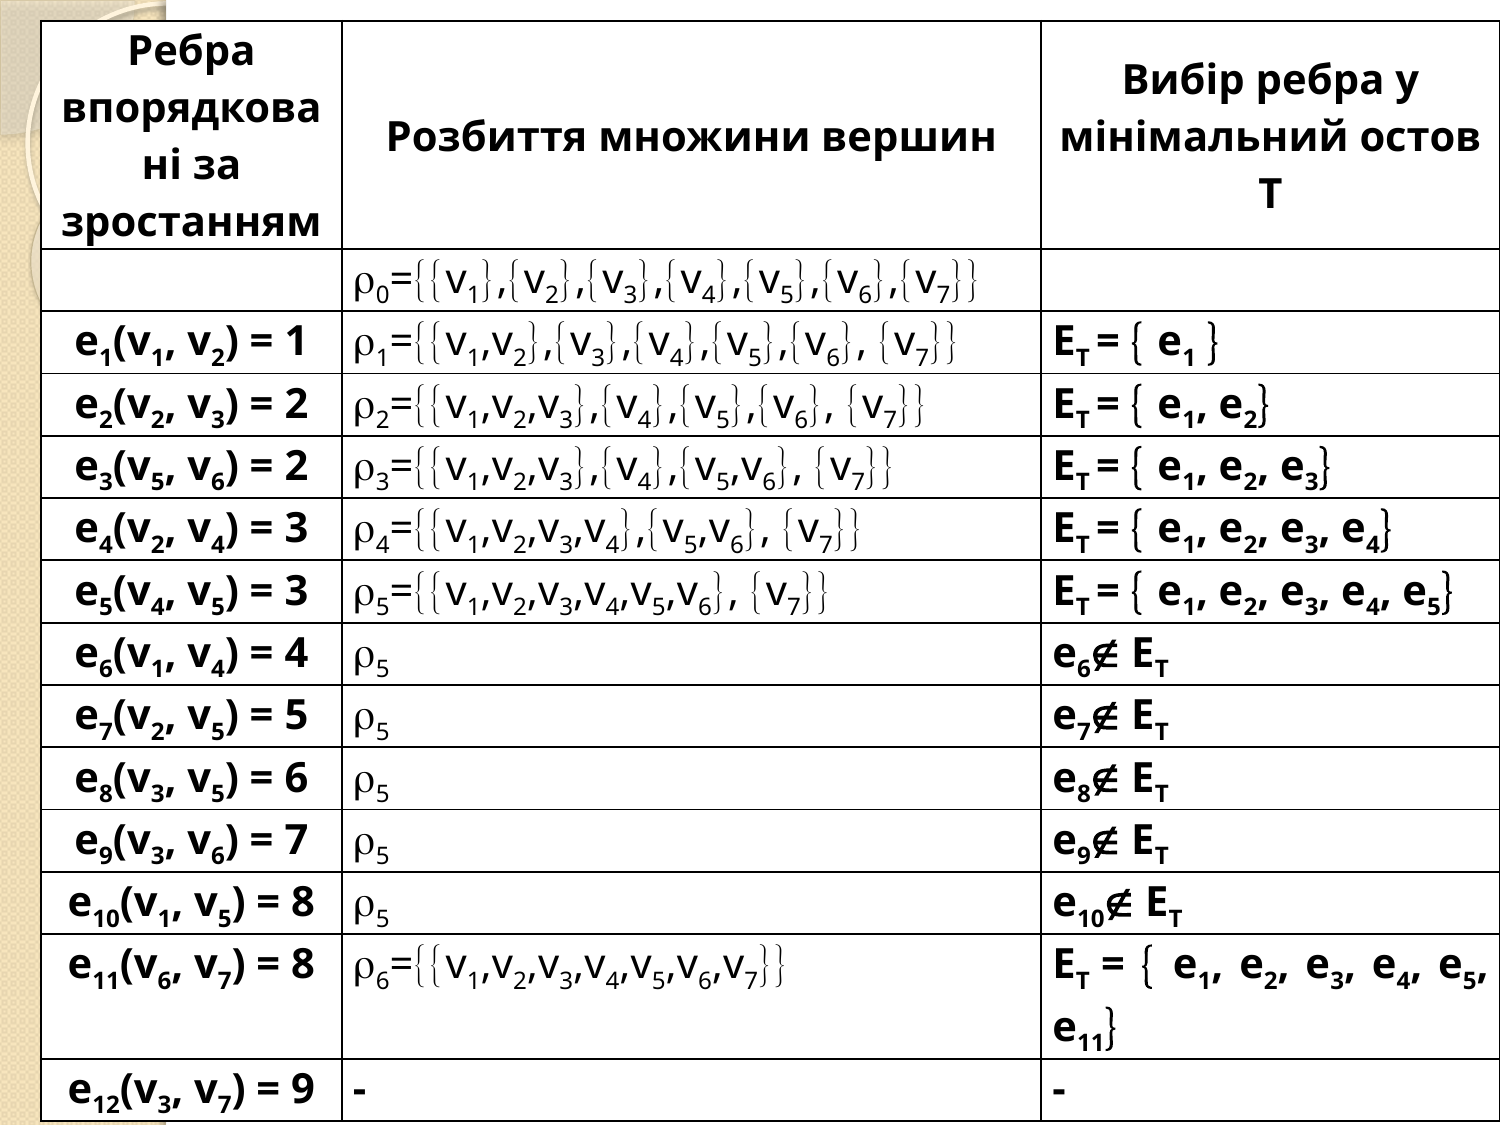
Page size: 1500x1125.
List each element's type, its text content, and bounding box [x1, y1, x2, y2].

table_cell е5(v4, v5) = 3 [42, 561, 341, 622]
table_cell ЕТ =  e1, е2, е3, е4, е5, е11 [1042, 935, 1499, 1058]
table_cell е7 ЕТ [1042, 686, 1499, 746]
table_cell е2(v2, v3) = 2 [42, 374, 341, 435]
table_cell 2=v1,v2,v3,v4,v5,v6, v7 [343, 374, 1040, 435]
table_cell е10(v1, v5) = 8 [42, 873, 341, 933]
table_cell е9 ЕТ [1042, 810, 1499, 871]
table_cell 5=v1,v2,v3,v4,v5,v6, v7 [343, 561, 1040, 622]
table_cell 6=v1,v2,v3,v4,v5,v6,v7 [343, 935, 1040, 1058]
table_cell е7(v2, v5) = 5 [42, 686, 341, 746]
table_cell 5 [343, 624, 1040, 684]
table_header Ребра впорядковані за зростанням [42, 22, 341, 248]
table_cell е8(v3, v5) = 6 [42, 748, 341, 809]
table_cell 5 [343, 873, 1040, 933]
table_cell е3(v5, v6) = 2 [42, 437, 341, 497]
table_cell е4(v2, v4) = 3 [42, 499, 341, 559]
table_cell [1042, 250, 1499, 310]
table_cell 4=v1,v2,v3,v4,v5,v6, v7 [343, 499, 1040, 559]
table_cell ЕТ =  e1, е2, е3, е4, е5 [1042, 561, 1499, 622]
table_cell 3=v1,v2,v3,v4,v5,v6, v7 [343, 437, 1040, 497]
table_cell 5 [343, 810, 1040, 871]
table_cell ЕТ =  e1, е2, е3, е4 [1042, 499, 1499, 559]
table_cell е6(v1, v4) = 4 [42, 624, 341, 684]
table_cell ЕТ =  e1  [1042, 312, 1499, 373]
table_cell 1=v1,v2,v3,v4,v5,v6, v7 [343, 312, 1040, 373]
table_cell е6 ЕТ [1042, 624, 1499, 684]
table_cell е9(v3, v6) = 7 [42, 810, 341, 871]
table_cell е1(v1, v2) = 1 [42, 312, 341, 373]
table_cell - [1042, 1060, 1499, 1120]
table_cell е10 ЕТ [1042, 873, 1499, 933]
table_cell 0=v1,v2,v3,v4,v5,v6,v7 [343, 250, 1040, 310]
table_cell е8 ЕТ [1042, 748, 1499, 809]
table_cell [42, 250, 341, 310]
table_cell ЕТ =  e1, е2, е3 [1042, 437, 1499, 497]
table_cell 5 [343, 686, 1040, 746]
table_cell 5 [343, 748, 1040, 809]
table_cell - [343, 1060, 1040, 1120]
table_cell е11(v6, v7) = 8 [42, 935, 341, 1058]
table_cell ЕТ =  e1, е2 [1042, 374, 1499, 435]
table_header Розбиття множини вершин [343, 22, 1040, 248]
table_cell е12(v3, v7) = 9 [42, 1060, 341, 1120]
table_header Вибір ребра у мінімальний остов Т [1042, 22, 1499, 248]
